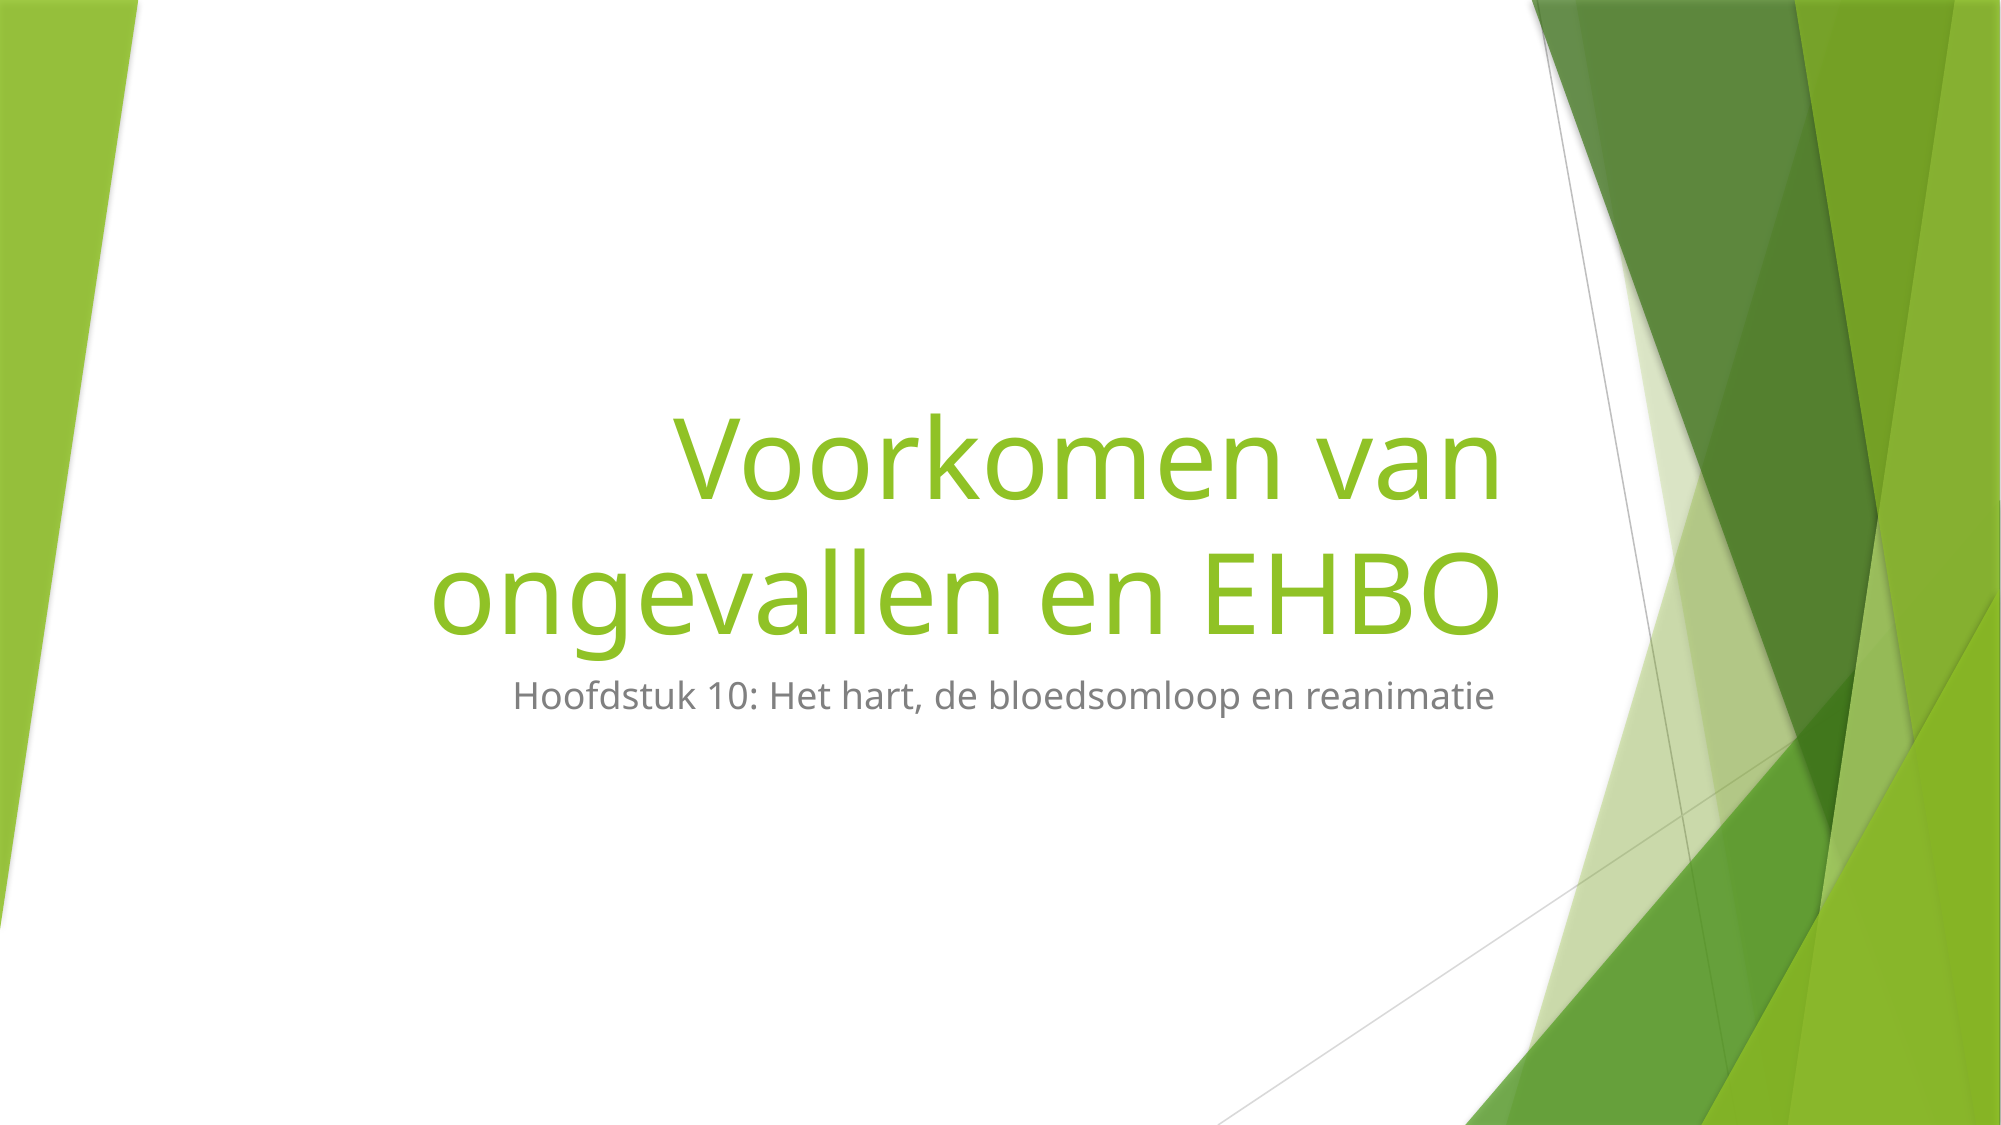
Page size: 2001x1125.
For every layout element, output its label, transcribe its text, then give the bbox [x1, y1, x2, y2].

subtitle Hoofdstuk 10: Het hart, de bloedsomloop en reanimatie [247, 664, 1522, 845]
title Voorkomen van ongevallen en EHBO [247, 394, 1522, 664]
